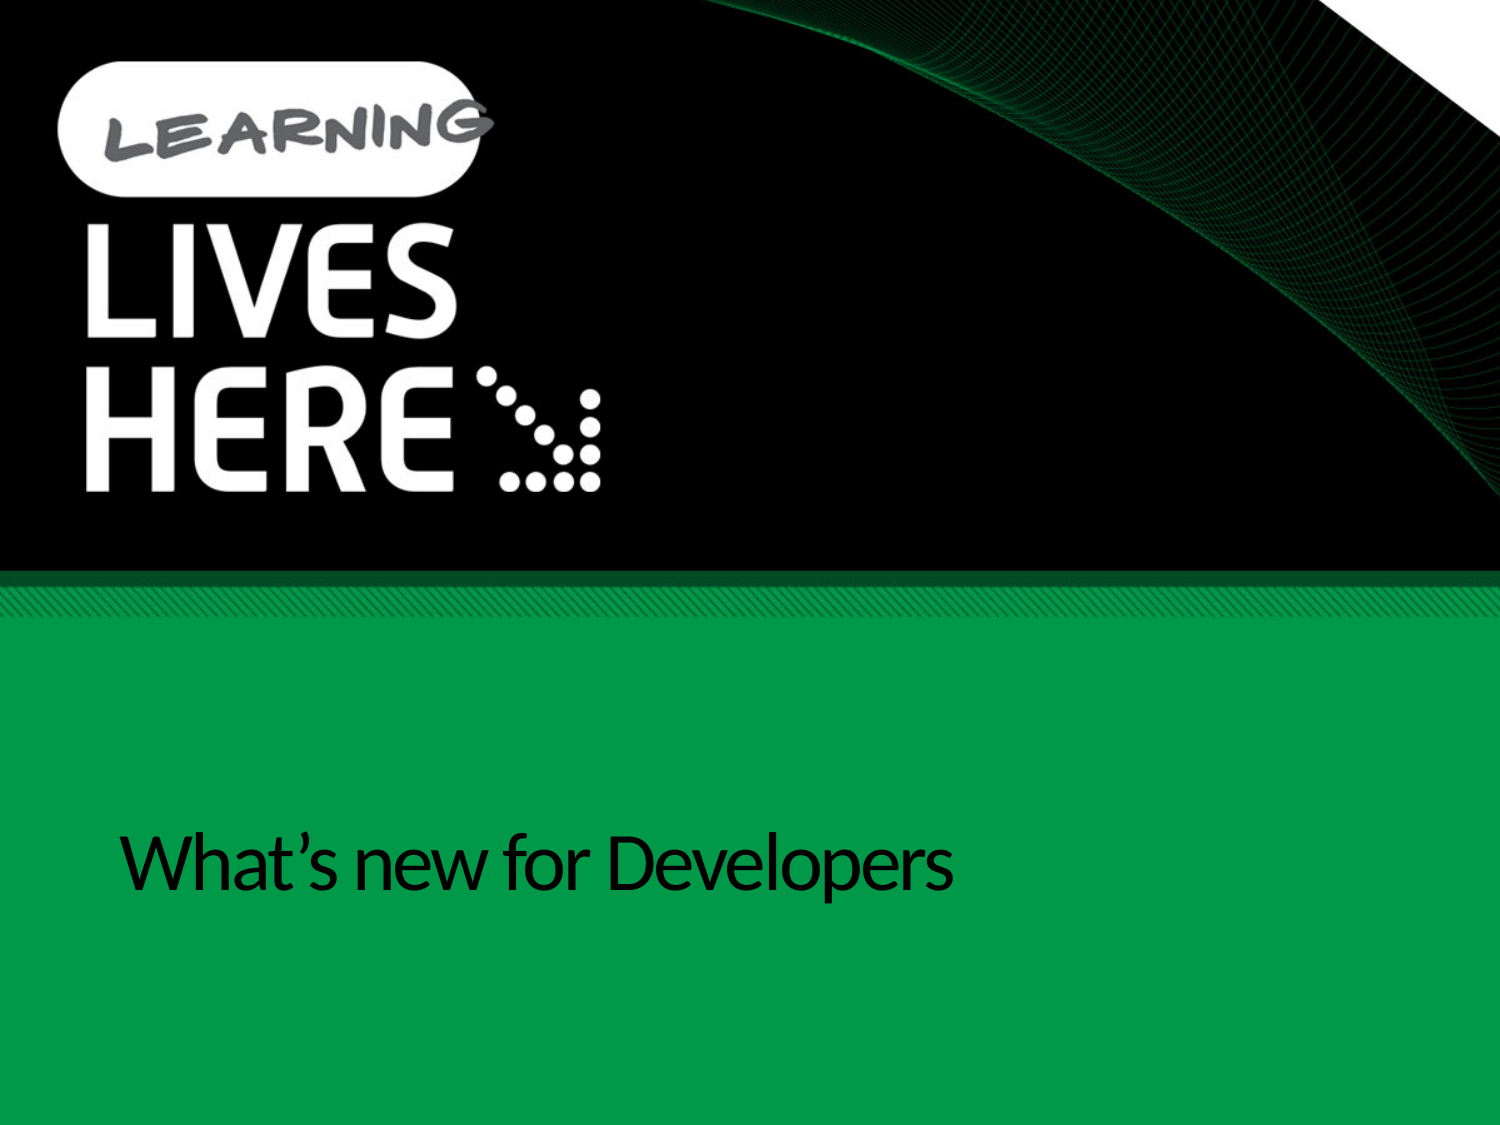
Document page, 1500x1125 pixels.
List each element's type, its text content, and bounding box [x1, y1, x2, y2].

picture [0, 0, 1500, 1125]
title What’s new for Developers [119, 818, 1375, 943]
